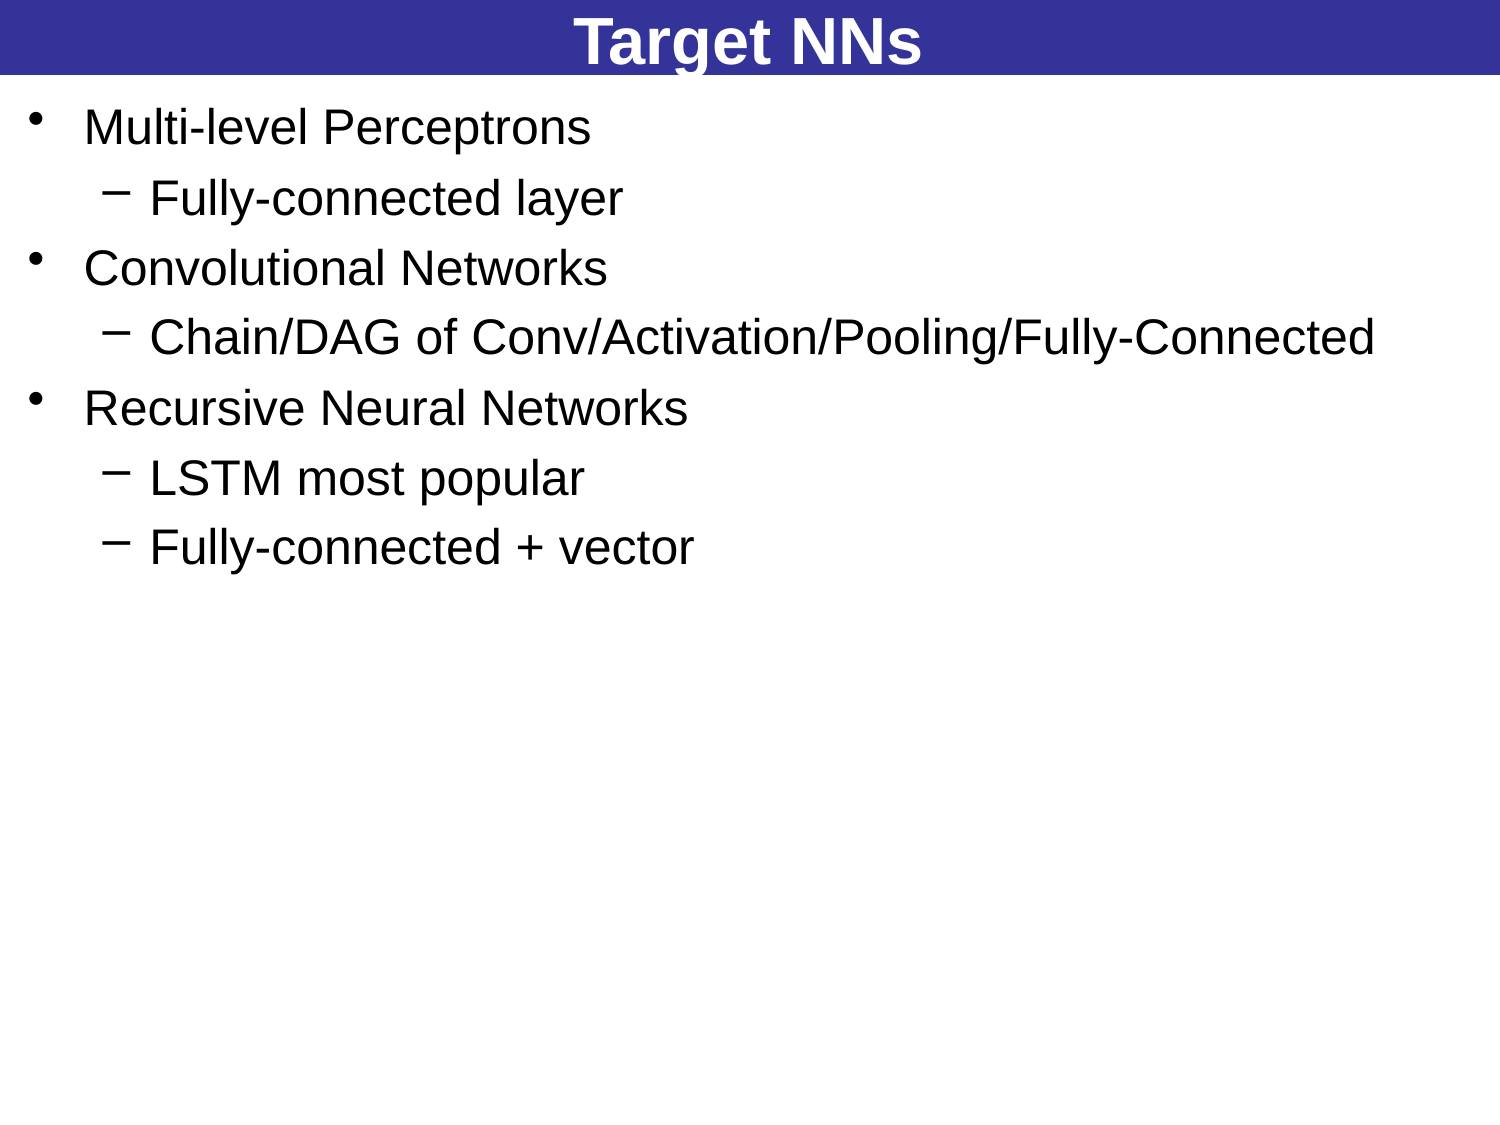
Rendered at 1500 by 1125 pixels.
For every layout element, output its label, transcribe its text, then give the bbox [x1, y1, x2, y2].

title Target NNs [0, 0, 1500, 75]
list Multi-level Perceptrons Fully-connected layer Convolutional Networks Chain/DAG of Conv/Activation/Pooling/Fully-Connected Recursive Neural Networks LSTM most popular Fully-connected + vector [12, 87, 1488, 1088]
